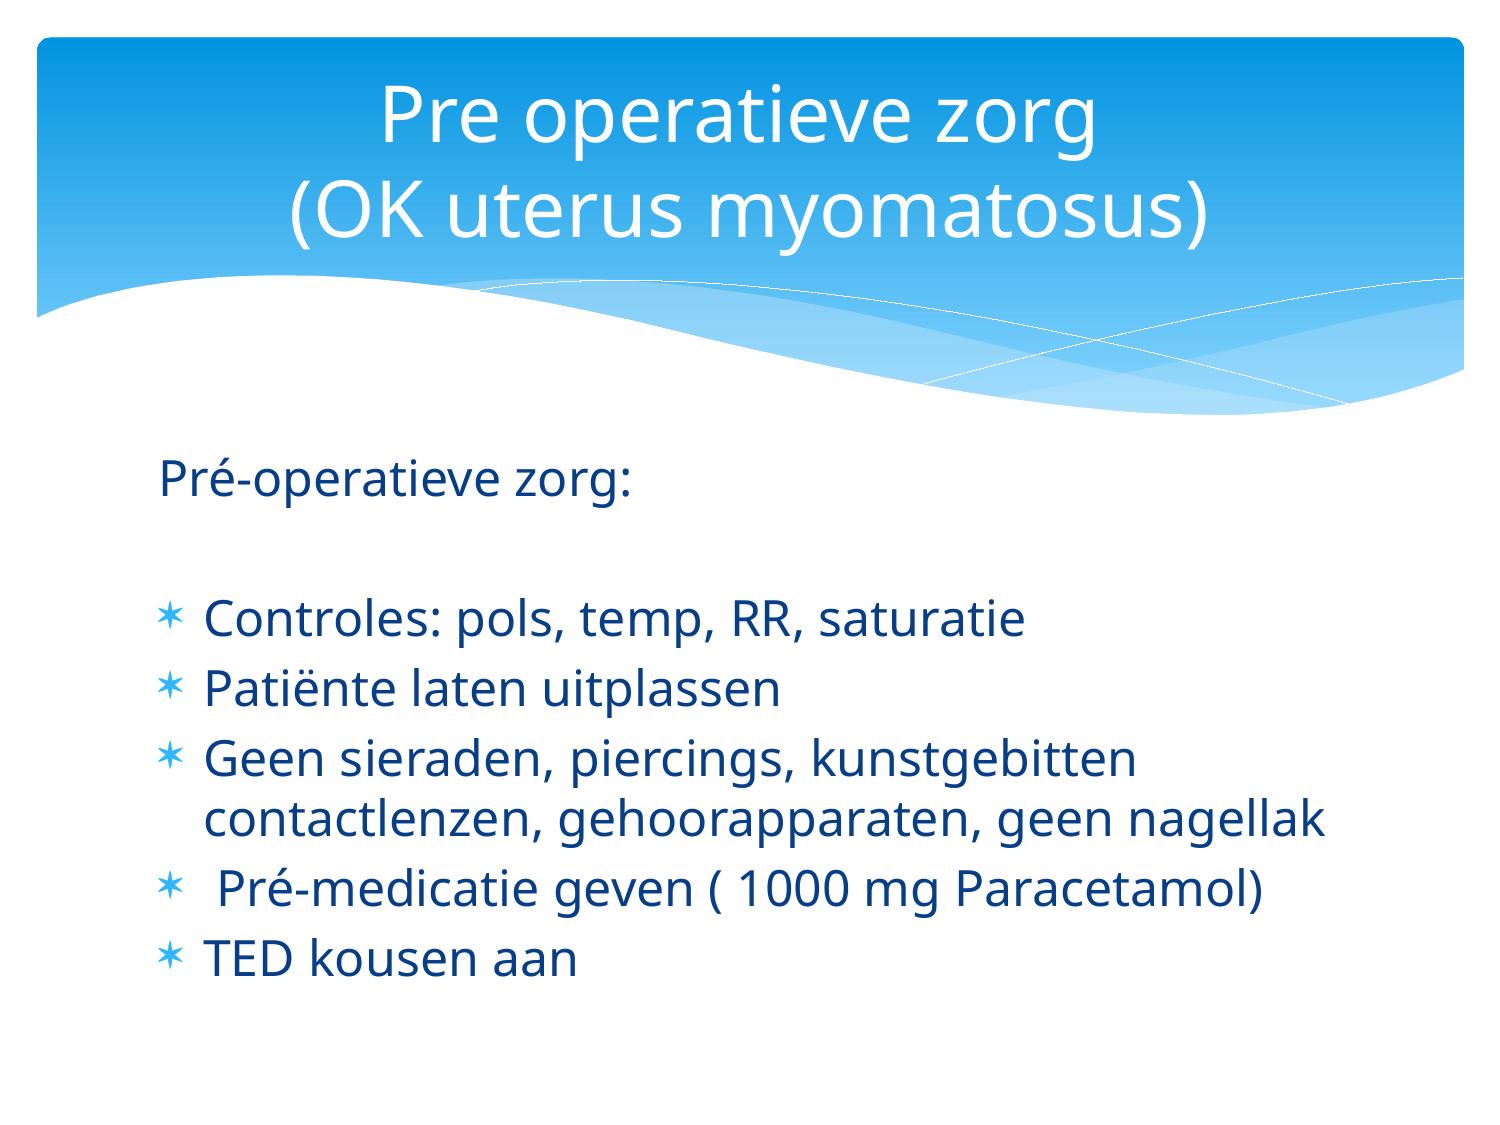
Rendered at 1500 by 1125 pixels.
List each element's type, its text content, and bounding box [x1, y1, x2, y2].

list Pré-operatieve zorg: Controles: pols, temp, RR, saturatie Patiënte laten uitplassen Geen sieraden, piercings, kunstgebitten contactlenzen, gehoorapparaten, geen nagellak Pré-medicatie geven ( 1000 mg Paracetamol) TED kousen aan [143, 438, 1359, 1005]
title Pre operatieve zorg (OK uterus myomatosus) [75, 55, 1425, 261]
